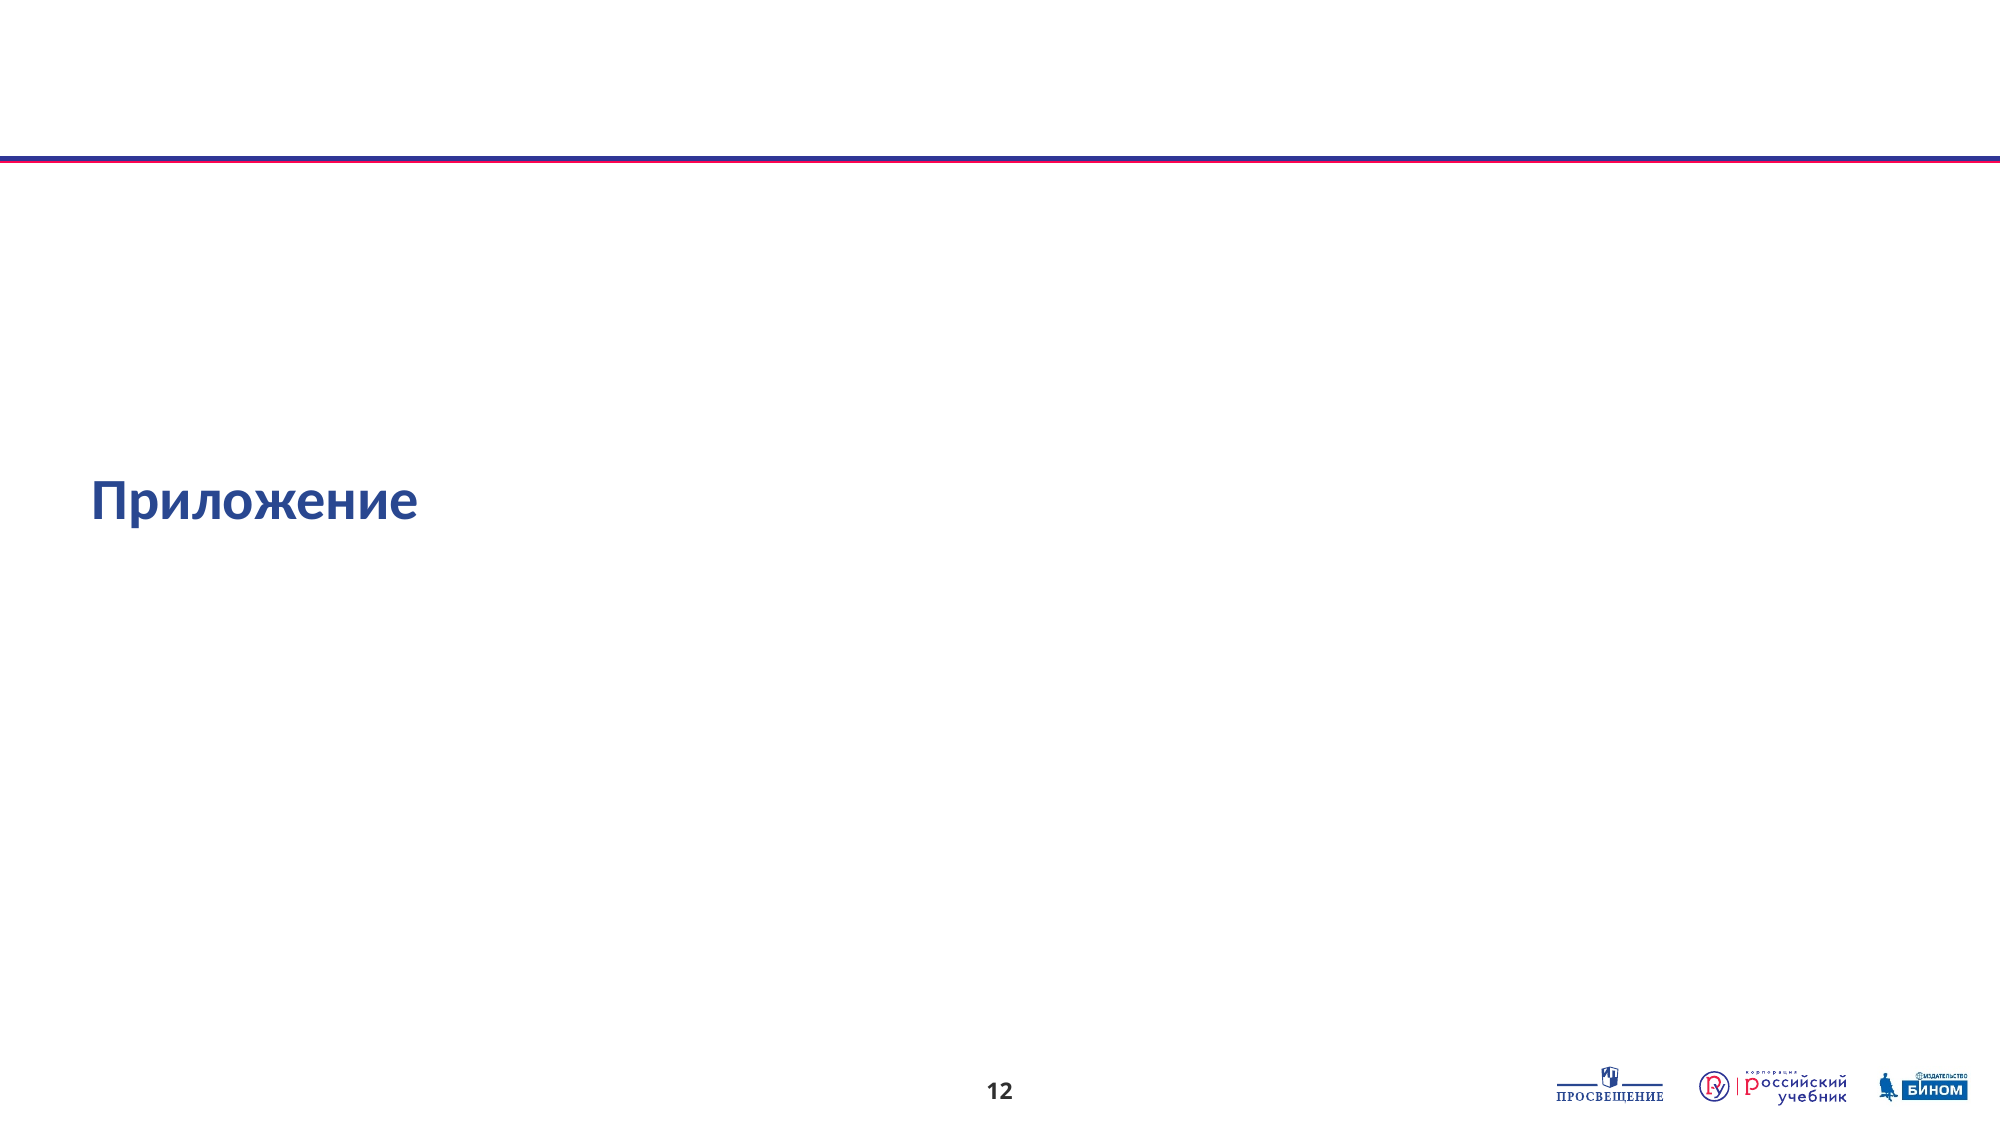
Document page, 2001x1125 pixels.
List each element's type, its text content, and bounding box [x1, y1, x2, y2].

text_box Приложение [76, 453, 2000, 539]
picture [1877, 1066, 1971, 1107]
